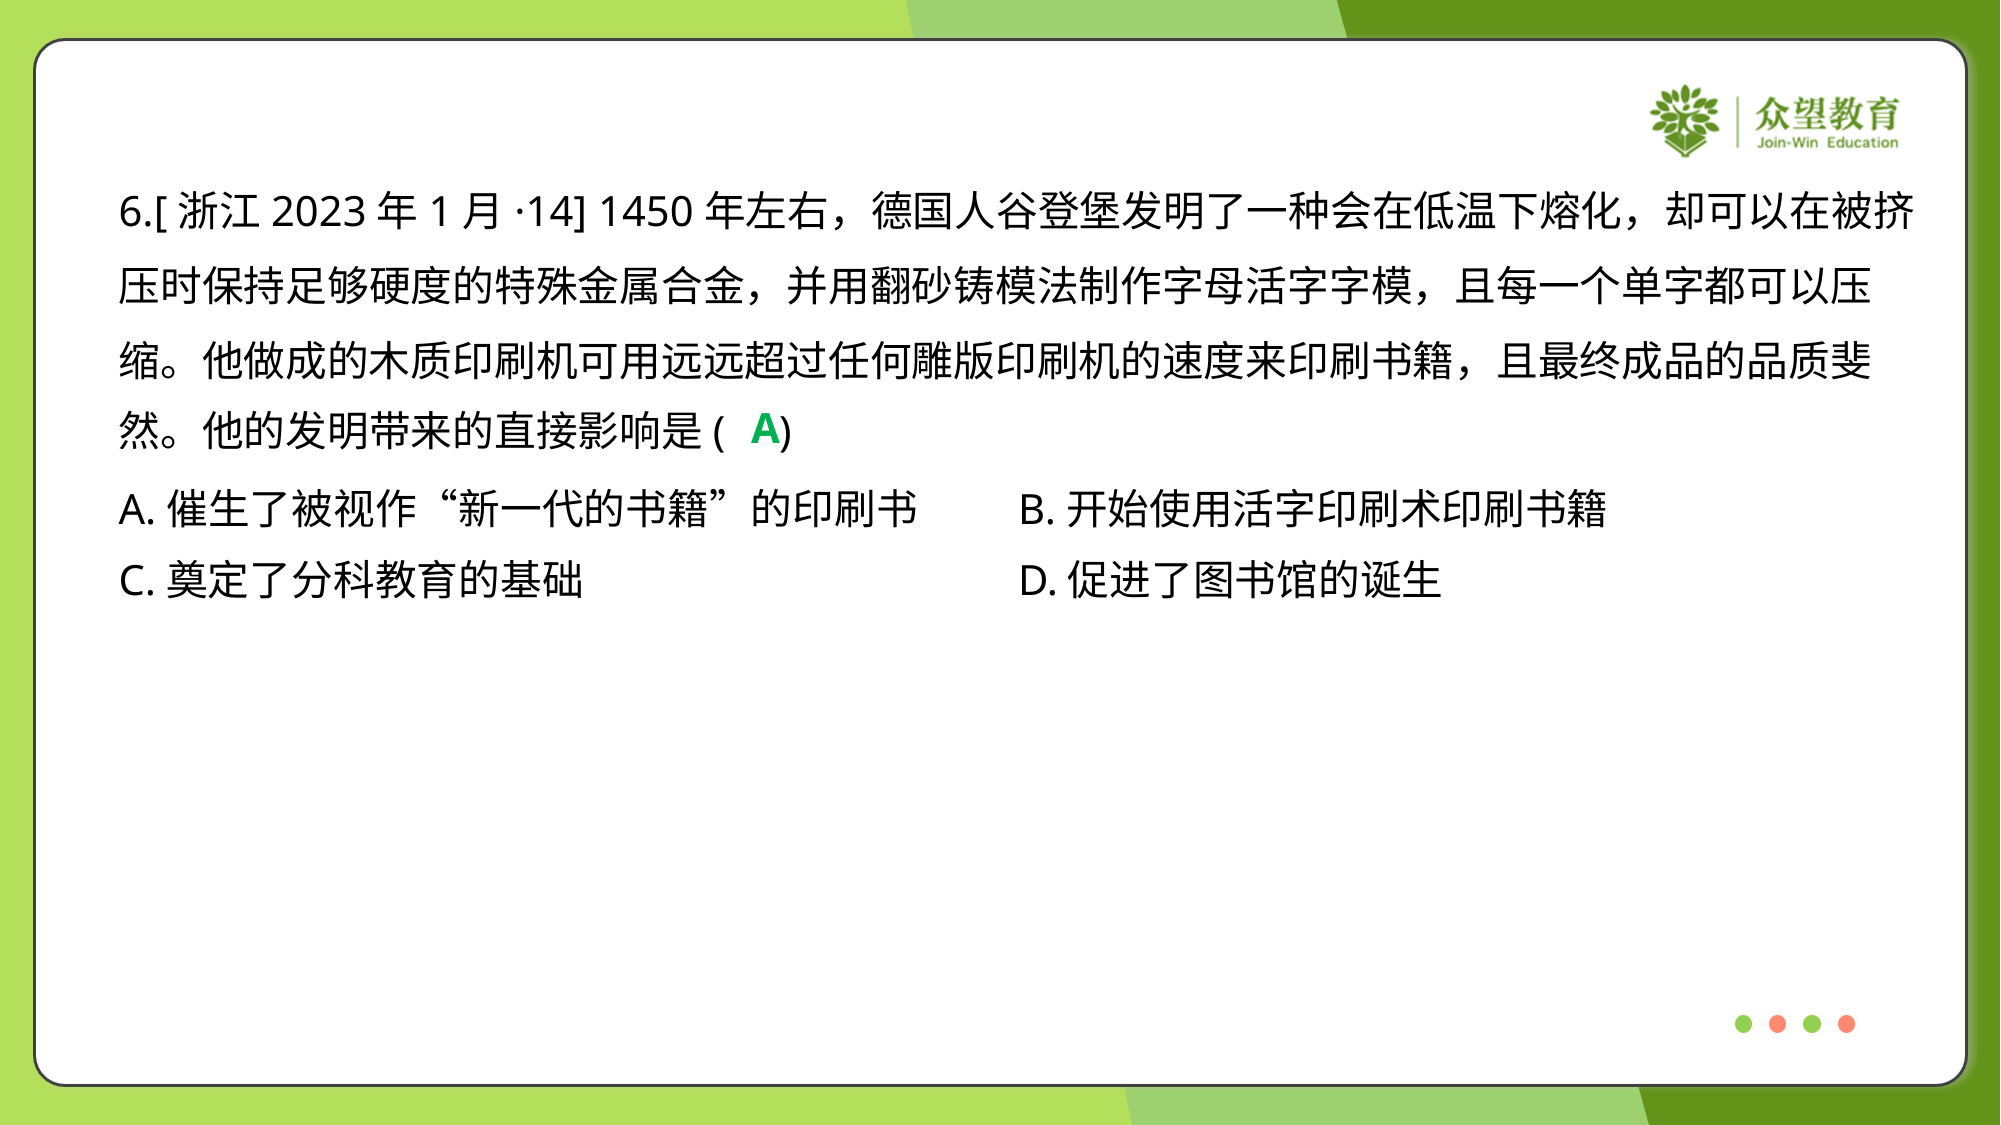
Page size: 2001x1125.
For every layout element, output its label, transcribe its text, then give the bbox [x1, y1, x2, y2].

picture [0, 0, 2000, 1125]
text_box A.催生了被视作“新一代的书籍”的印刷书 B.开始使用活字印刷术印刷书籍 C.奠定了分科教育的基础 D.促进了图书馆的诞生 [118, 457, 1883, 597]
text_box A [734, 381, 797, 446]
text_box 6.[浙江2023年1月·14] 1450年左右，德国人谷登堡发明了一种会在低温下熔化，却可以在被挤 压时保持足够硬度的特殊金属合金，并用翻砂铸模法制作字母活字字模，且每一个单字都可以压 缩。他做成的木质印刷机可用远远超过任何雕版印刷机的速度来印刷书籍，且最终成品的品质斐 然。他的发明带来的直接影响是( ) [118, 159, 1883, 448]
